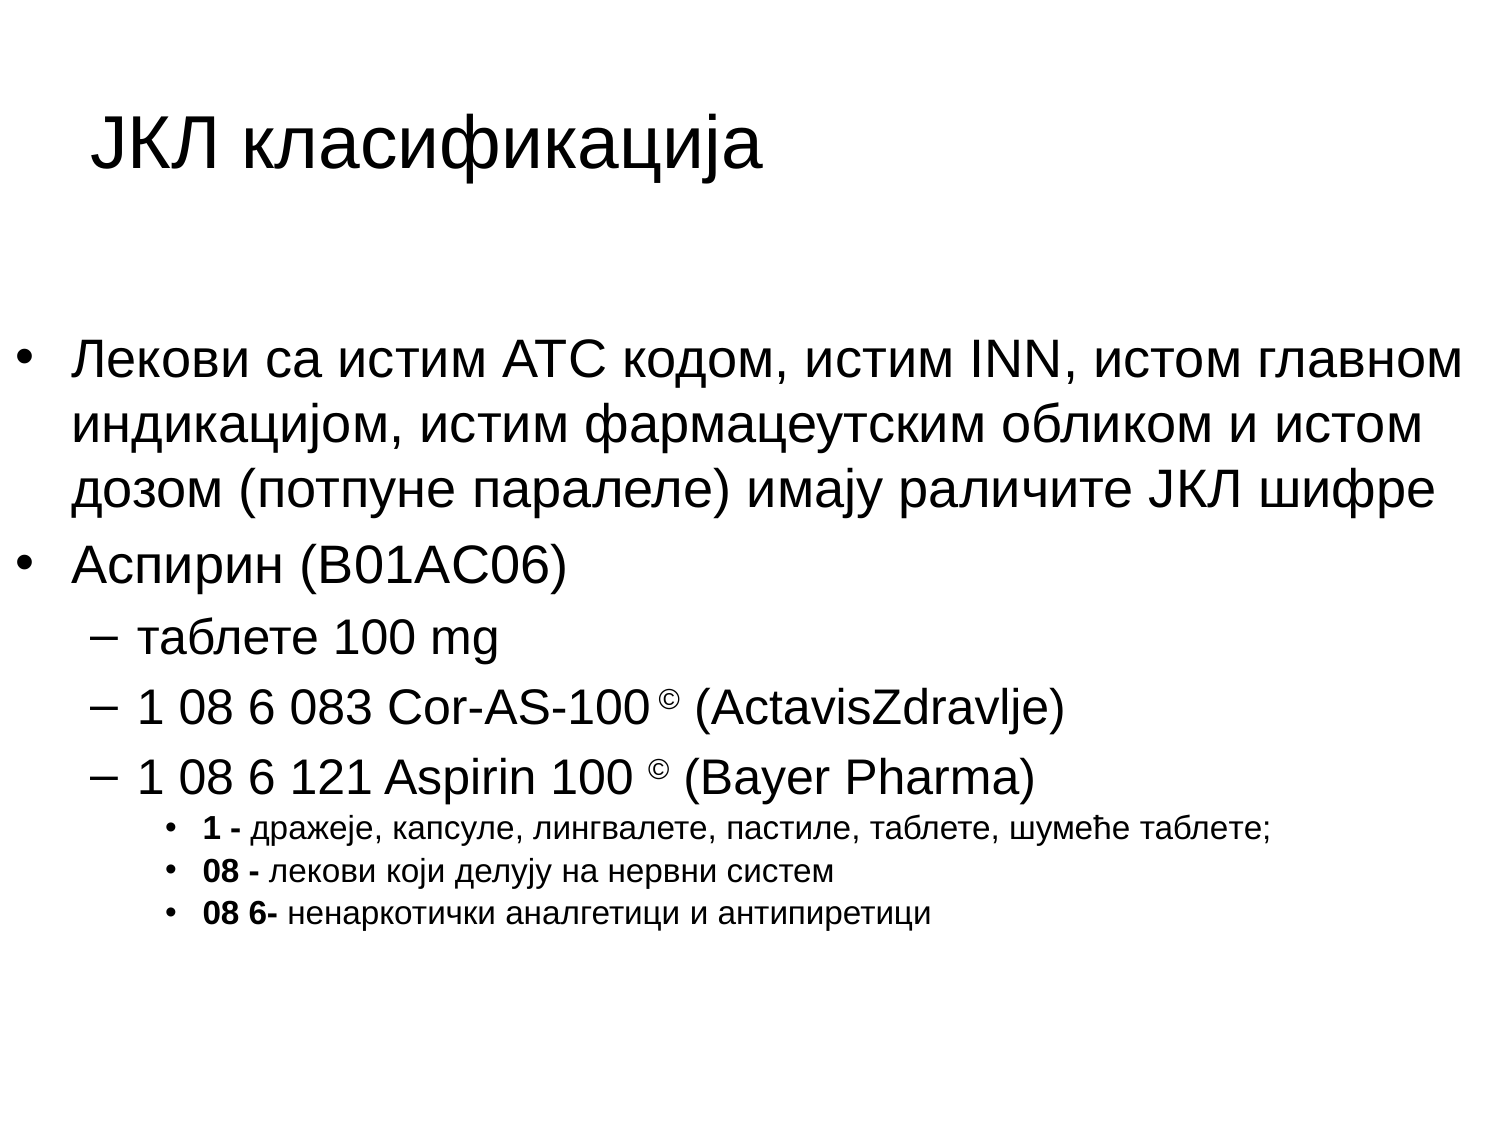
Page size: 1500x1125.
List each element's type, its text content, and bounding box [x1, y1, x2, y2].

list Лекови са истим АТC кодом, истим INN, истом главном индикацијом, истим фармацеутским обликом и истом дозом (потпуне паралеле) имају раличите ЈКЛ шифре Аспирин (B01АC06) таблете 100 mg 1 08 6 083 Cor-AS-100 © (ActavisZdravlje) 1 08 6 121 Aspirin 100 © (Bayer Pharma) 1 - дражеје, капсуле, лингвалете, пастиле, таблете, шумеће таблeтe; 08 - лекови који делују на нервни систем 08 6- ненаркотички аналгетици и антипиретици [0, 165, 1500, 1071]
title ЈКЛ класификација [75, 45, 1425, 165]
